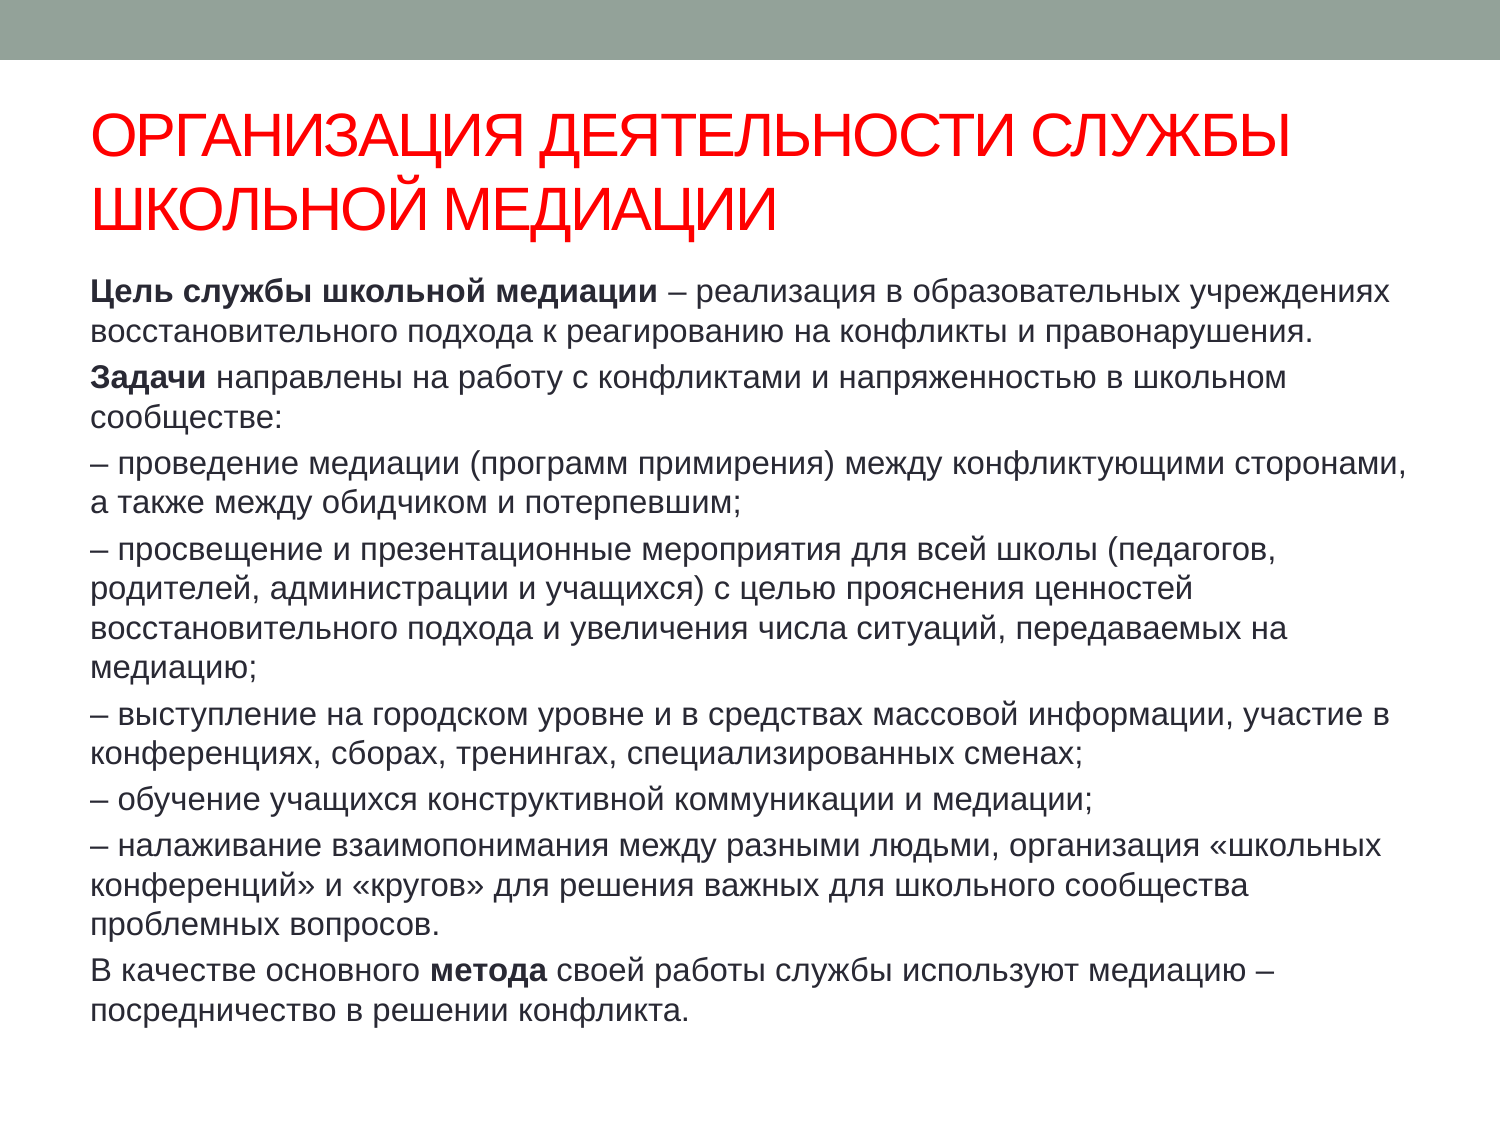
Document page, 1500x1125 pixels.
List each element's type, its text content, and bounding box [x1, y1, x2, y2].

list Цель службы школьной медиации – реализация в образовательных учреждениях восстановительного подхода к реагированию на конфликты и правонарушения. Задачи направлены на работу с конфликтами и напряженностью в школьном сообществе: – проведение медиации (программ примирения) между конфликтующими сторонами, а также между обидчиком и потерпевшим; – просвещение и презентационные мероприятия для всей школы (педагогов, родителей, администрации и учащихся) с целью прояснения ценностей восстановительного подхода и увеличения числа ситуаций, передаваемых на медиацию; – выступление на городском уровне и в средствах массовой информации, участие в конференциях, сборах, тренингах, специализированных сменах; – обучение учащихся конструктивной коммуникации и медиации; – налаживание взаимопонимания между разными людьми, организация «школьных конференций» и «кругов» для решения важных для школьного сообщества проблемных вопросов. В качестве основного метода своей работы службы используют медиацию – посредничество в решении конфликта. [75, 262, 1425, 1063]
title ОРГАНИЗАЦИЯ ДЕЯТЕЛЬНОСТИ СЛУЖБЫ ШКОЛЬНОЙ МЕДИАЦИИ [75, 87, 1425, 250]
